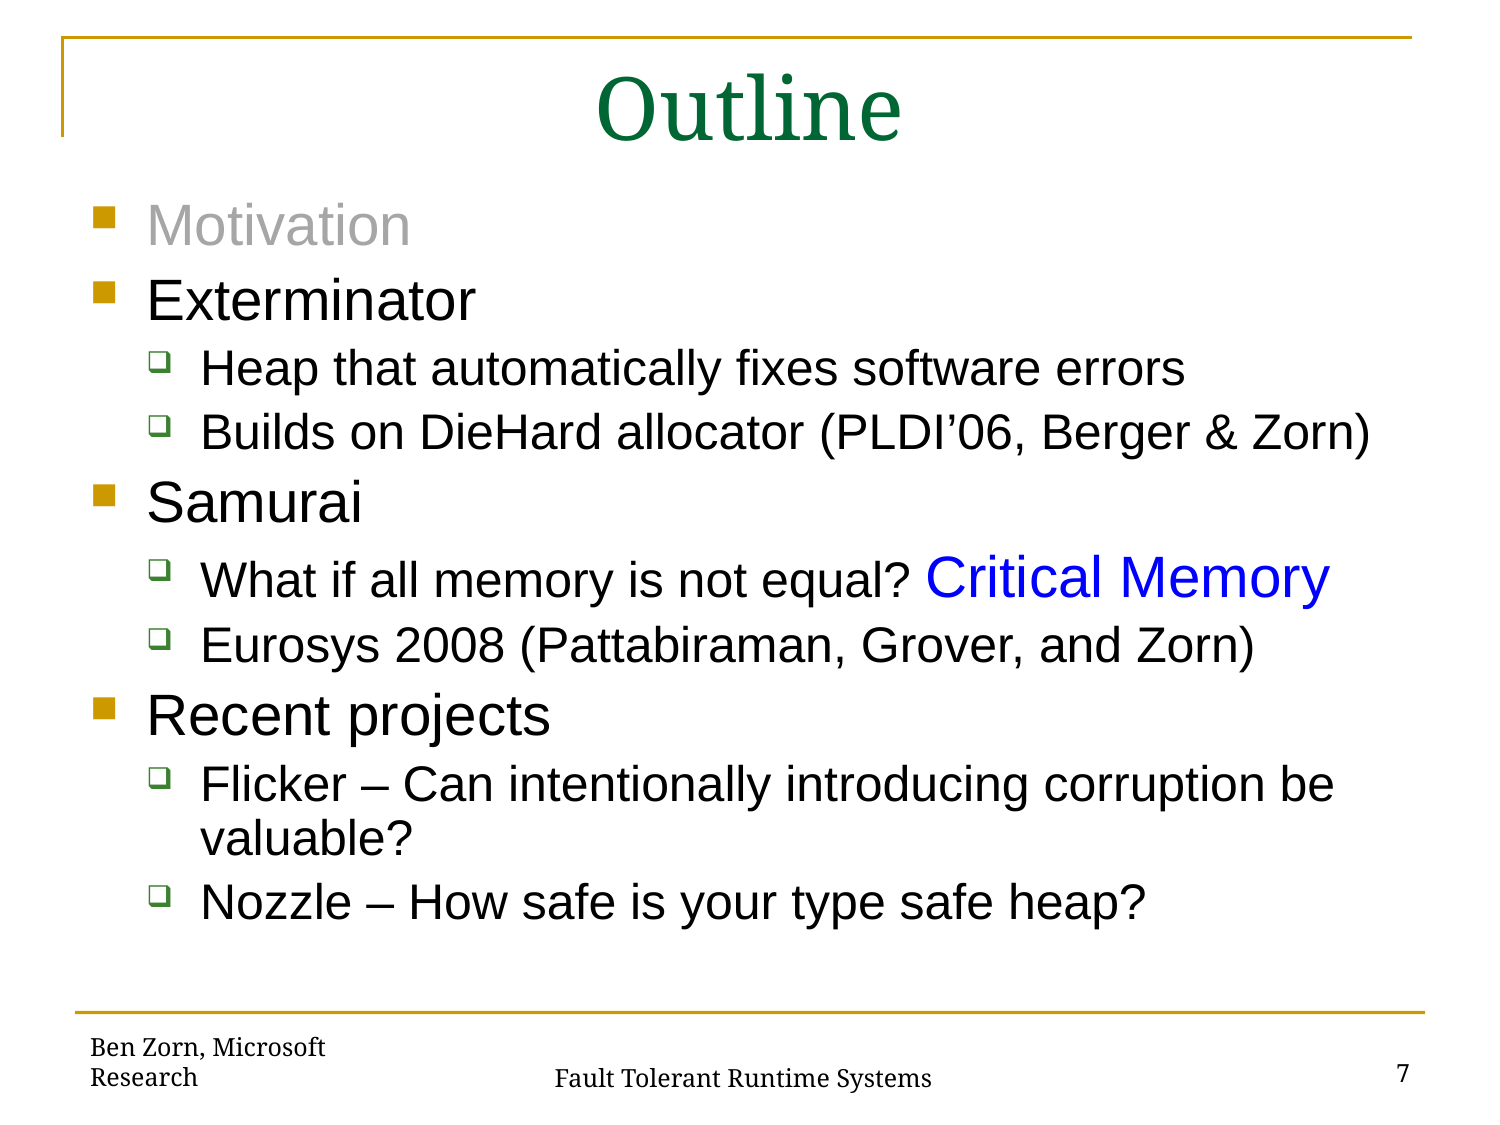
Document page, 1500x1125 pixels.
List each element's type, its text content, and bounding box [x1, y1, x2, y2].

slide_number Ben Zorn, Microsoft Research [74, 1023, 426, 1100]
footer Fault Tolerant Runtime Systems [449, 1024, 1038, 1101]
list Motivation Exterminator Heap that automatically fixes software errors Builds on DieHard allocator (PLDI’06, Berger & Zorn) Samurai What if all memory is not equal? Critical Memory Eurosys 2008 (Pattabiraman, Grover, and Zorn) Recent projects Flicker – Can intentionally introducing corruption be valuable? Nozzle – How safe is your type safe heap? [74, 187, 1426, 981]
slide_number 7 [1074, 1023, 1426, 1100]
title Outline [74, 45, 1426, 187]
